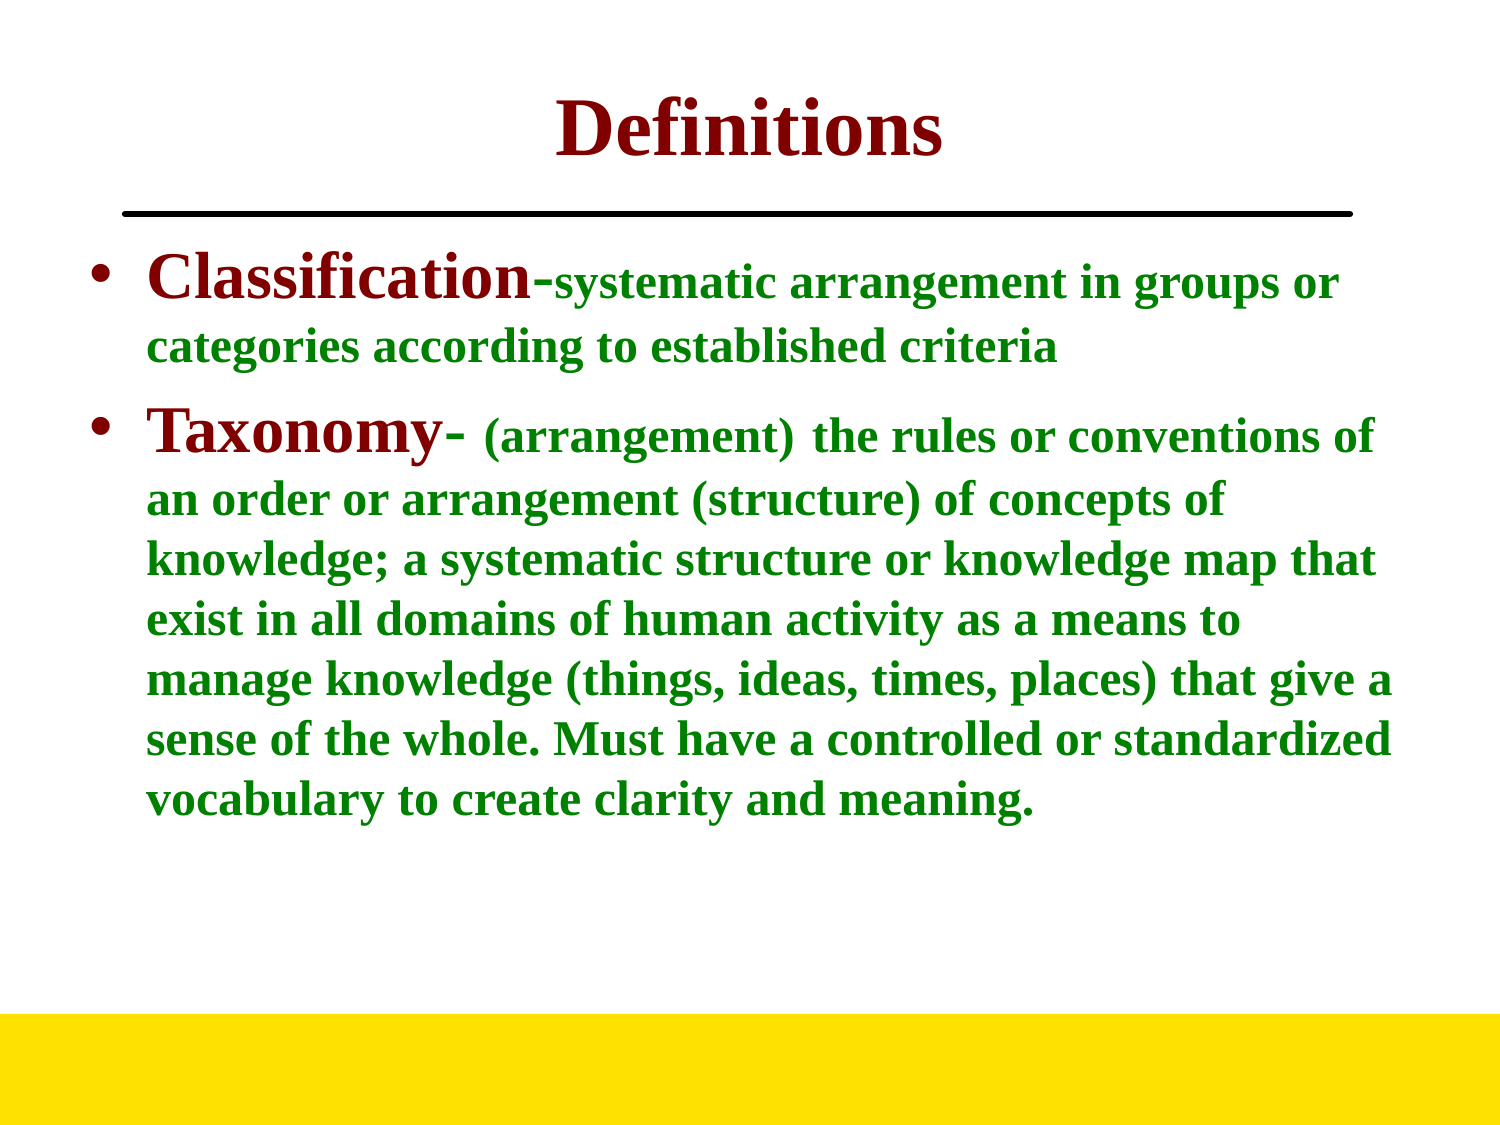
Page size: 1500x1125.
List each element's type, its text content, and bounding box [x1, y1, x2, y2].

title Definitions [75, 45, 1425, 200]
list Classification-systematic arrangement in groups or categories according to established criteria Taxonomy- (arrangement) the rules or conventions of an order or arrangement (structure) of concepts of knowledge; a systematic structure or knowledge map that exist in all domains of human activity as a means to manage knowledge (things, ideas, times, places) that give a sense of the whole. Must have a controlled or standardized vocabulary to create clarity and meaning. [75, 224, 1425, 1005]
